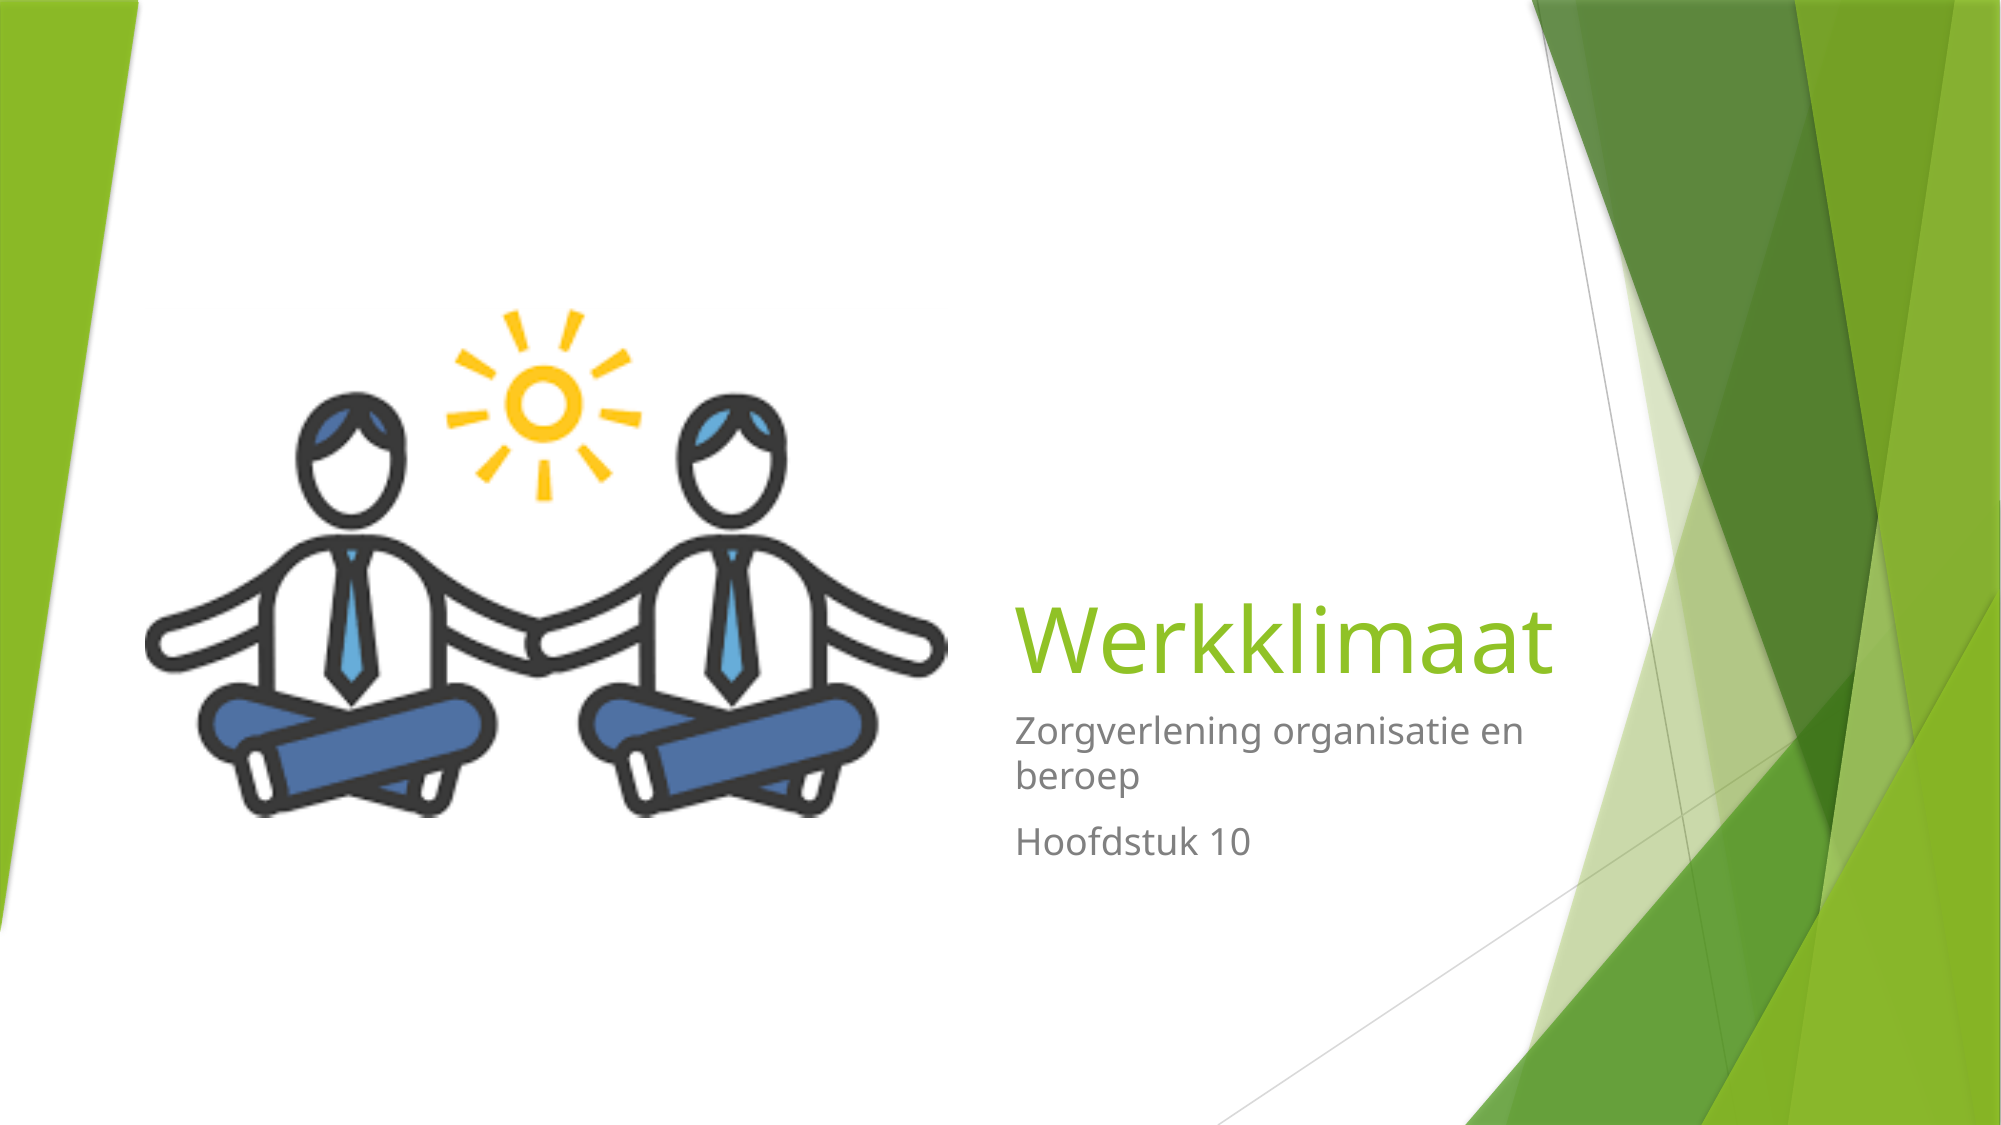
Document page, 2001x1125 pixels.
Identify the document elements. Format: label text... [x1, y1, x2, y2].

picture [145, 306, 948, 819]
title Werkklimaat [999, 206, 1574, 699]
text_box [0, 1, 140, 933]
subtitle Zorgverlening organisatie en beroep Hoofdstuk 10 [999, 699, 1574, 917]
